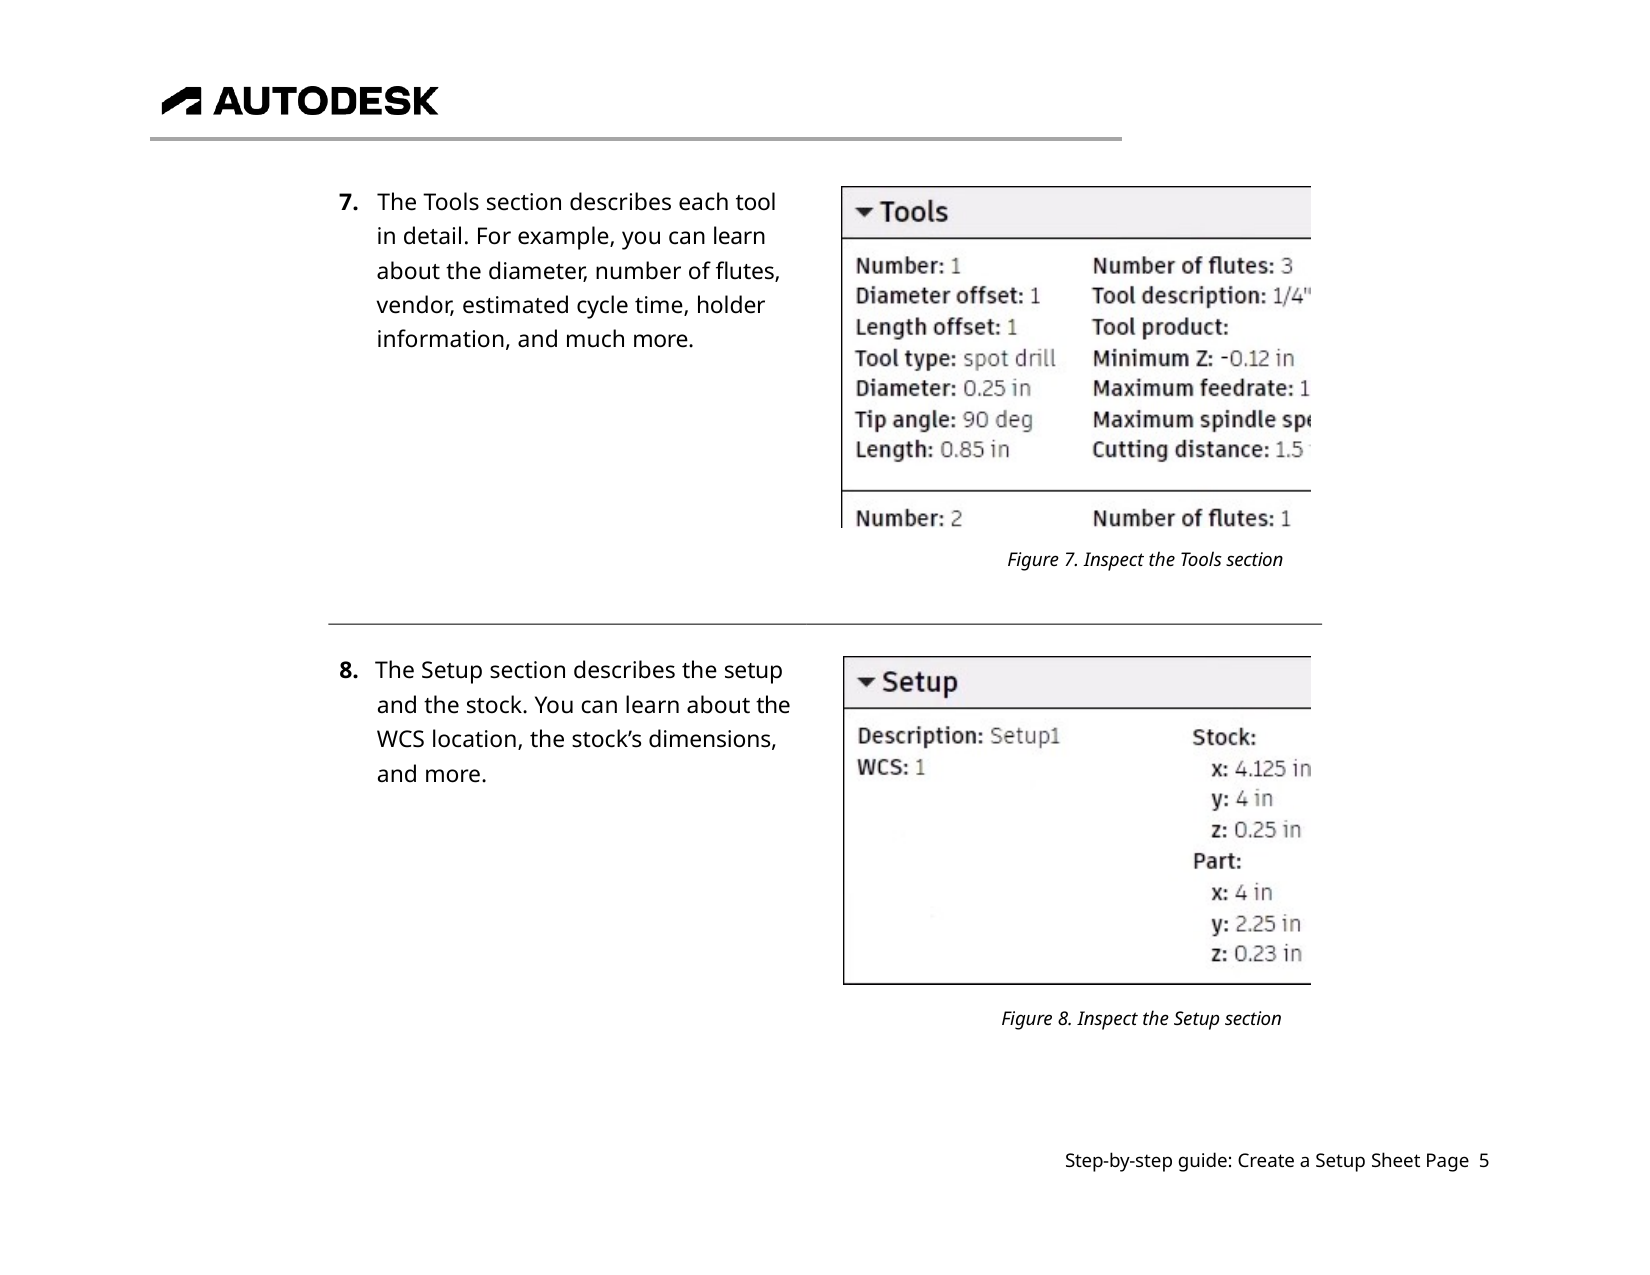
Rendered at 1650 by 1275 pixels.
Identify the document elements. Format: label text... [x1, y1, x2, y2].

picture [843, 655, 1311, 985]
picture [161, 86, 439, 115]
slide_number Step-by-step guide: Create a Setup Sheet Page 3 [1063, 1145, 1509, 1275]
text_box Figure 8. Inspect the Setup section [999, 1004, 1313, 1029]
text_box 7. The Tools section describes each tool in detail. For example, you can learn about the diameter, number of flutes, vendor, estimated cycle time, holder information, and much more. [337, 178, 785, 353]
picture [841, 186, 1311, 528]
text_box 8. The Setup section describes the setup and the stock. You can learn about the WCS location, the stock’s dimensions, and more. [337, 646, 793, 787]
text_box Figure 7. Inspect the Tools section [1005, 545, 1313, 570]
